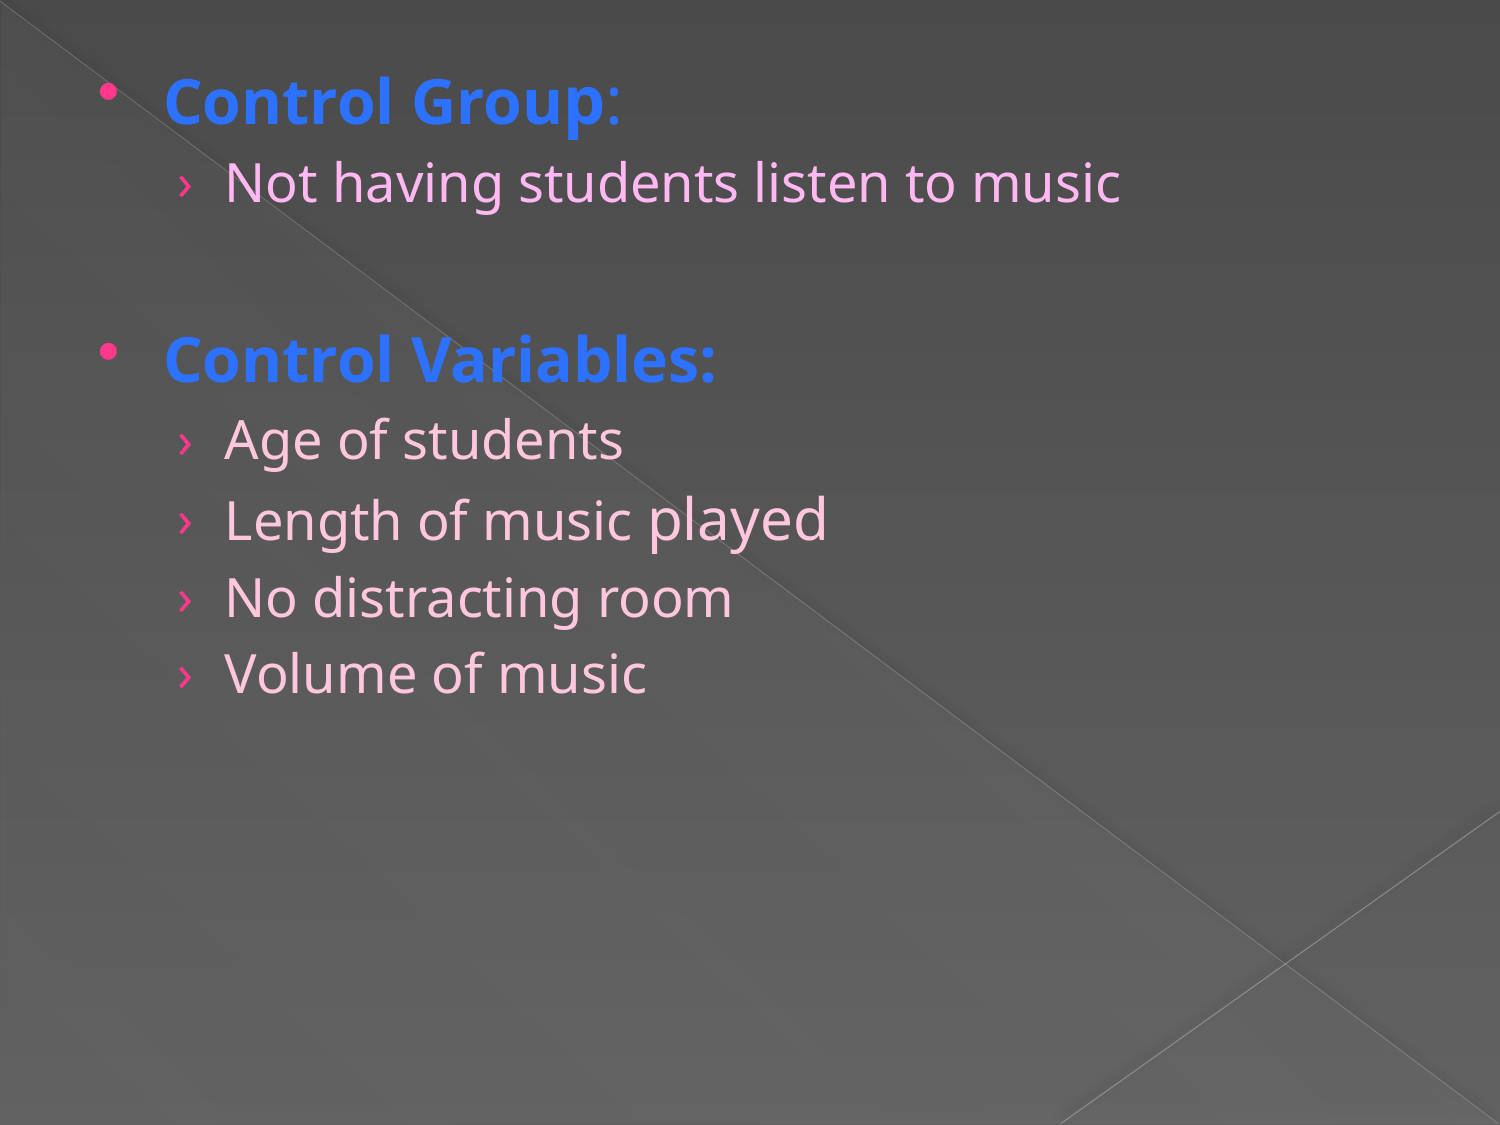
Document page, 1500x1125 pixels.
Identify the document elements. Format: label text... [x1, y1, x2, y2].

list Control Group: Not having students listen to music Control Variables: Age of students Length of music played No distracting room Volume of music [75, 50, 1425, 1059]
